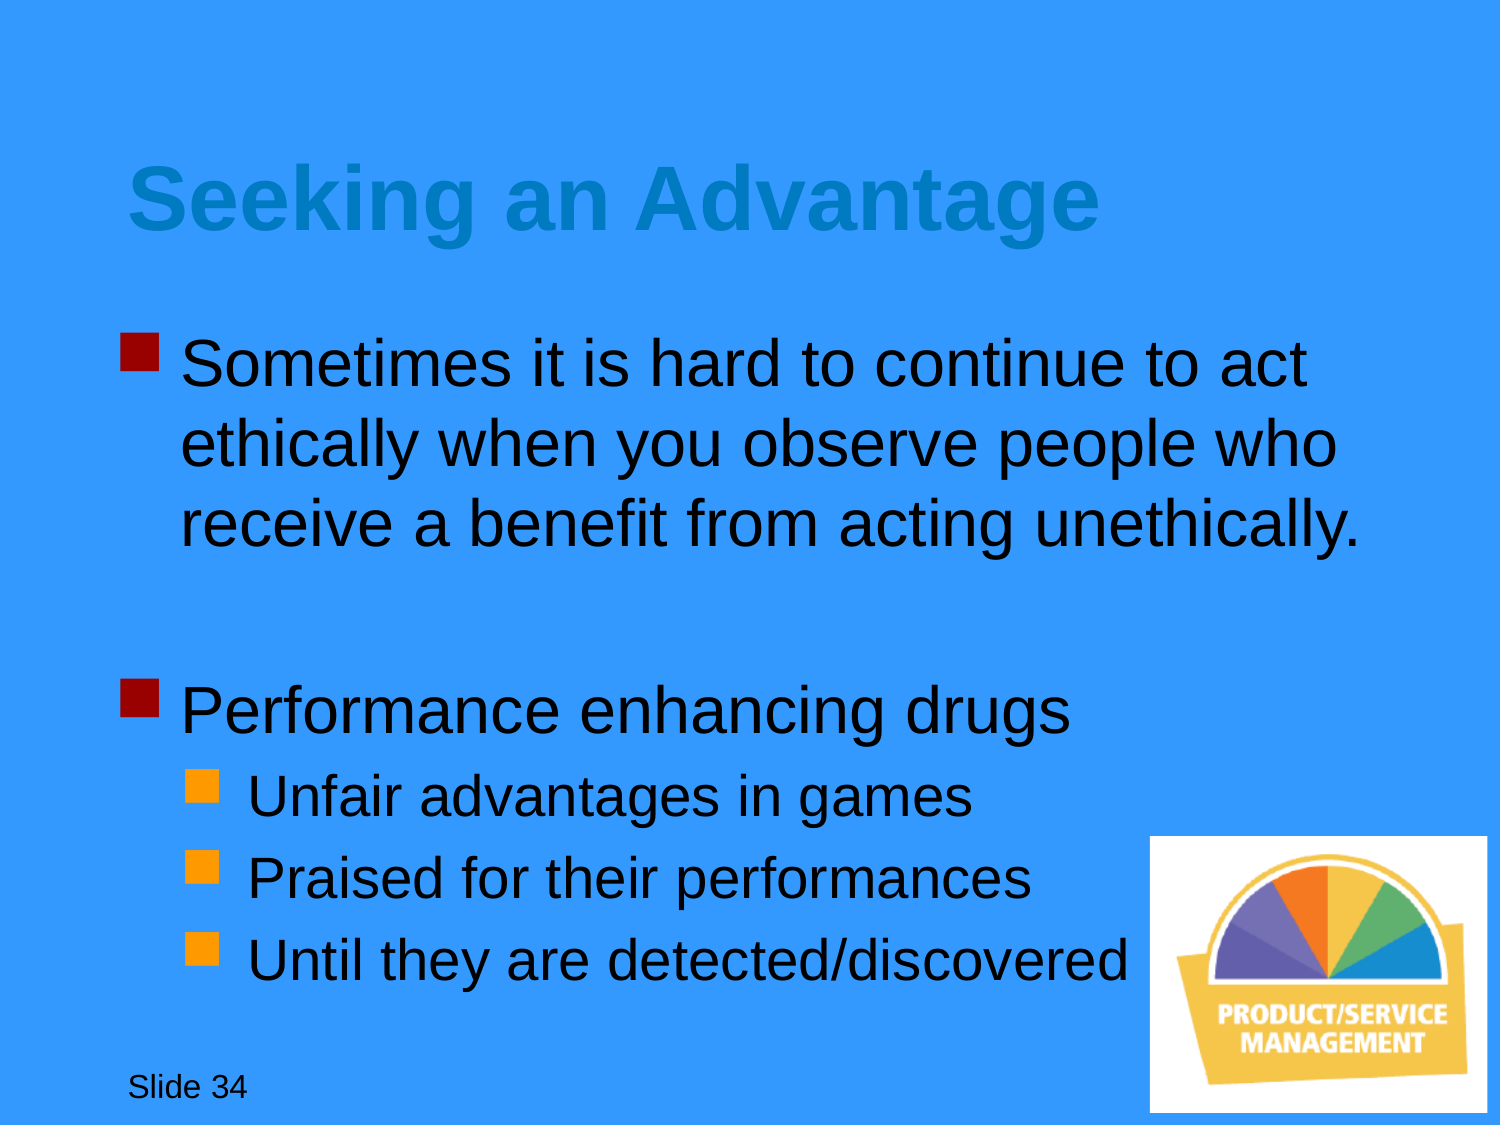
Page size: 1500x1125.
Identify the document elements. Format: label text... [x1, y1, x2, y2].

picture [1149, 836, 1488, 1113]
slide_number Slide 34 [112, 1050, 425, 1113]
title Seeking an Advantage [112, 99, 1388, 288]
list Sometimes it is hard to continue to act ethically when you observe people who receive a benefit from acting unethically. Performance enhancing drugs Unfair advantages in games Praised for their performances Until they are detected/discovered [99, 312, 1425, 1050]
